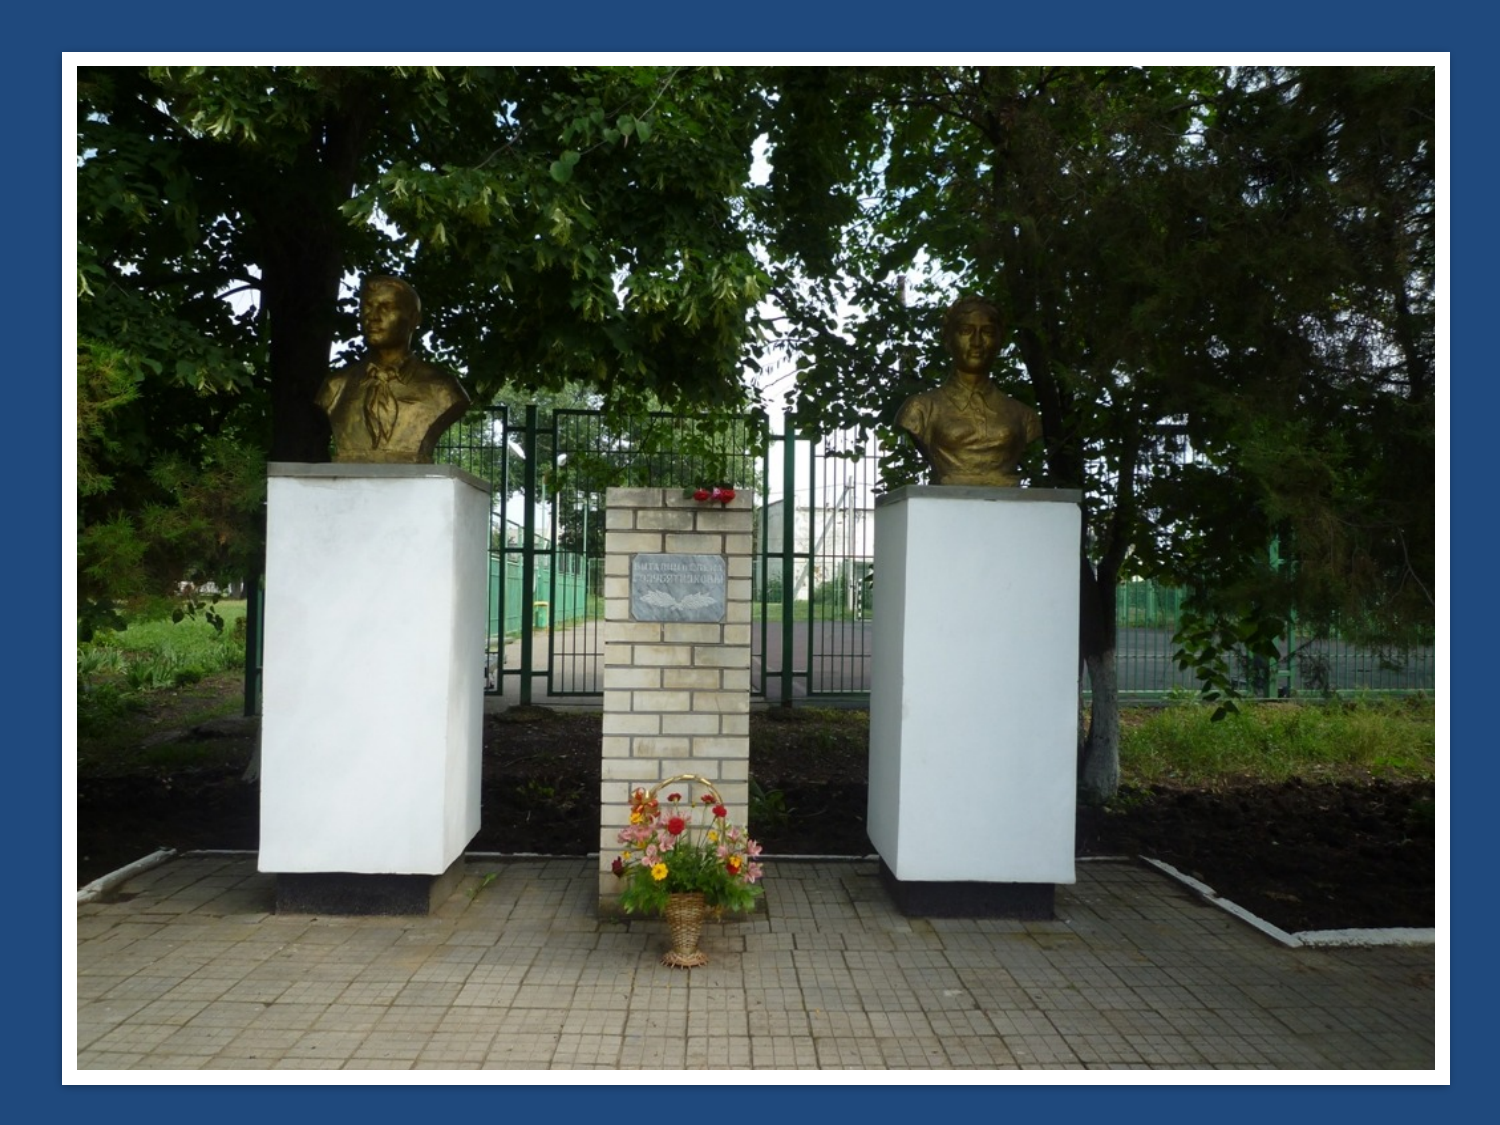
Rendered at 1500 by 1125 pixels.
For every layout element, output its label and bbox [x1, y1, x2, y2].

picture [76, 66, 1436, 1071]
